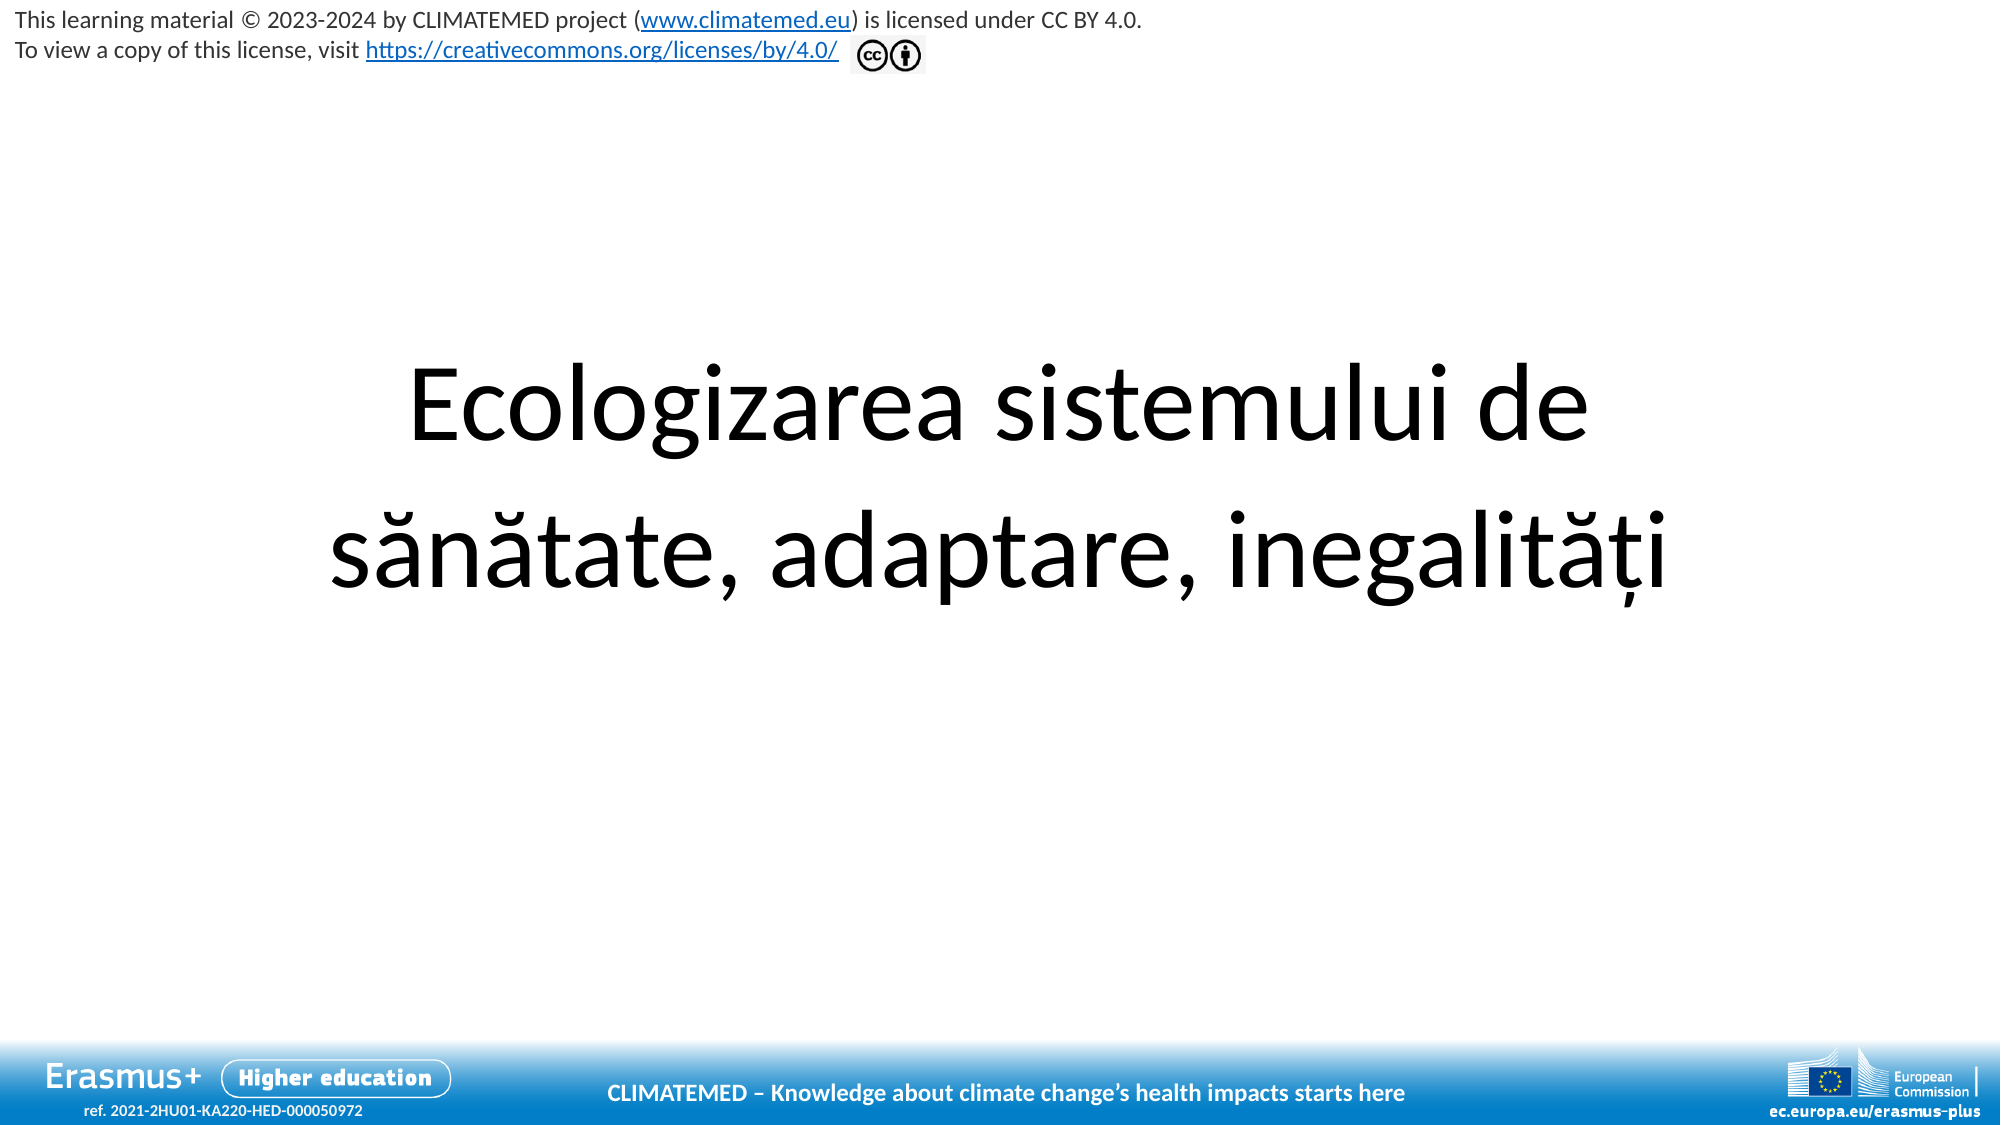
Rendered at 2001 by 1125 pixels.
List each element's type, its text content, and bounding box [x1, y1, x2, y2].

title Ecologizarea sistemului de sănătate, adaptare, inegalități [249, 302, 1750, 617]
picture [0, 899, 2000, 1125]
picture [850, 35, 926, 74]
